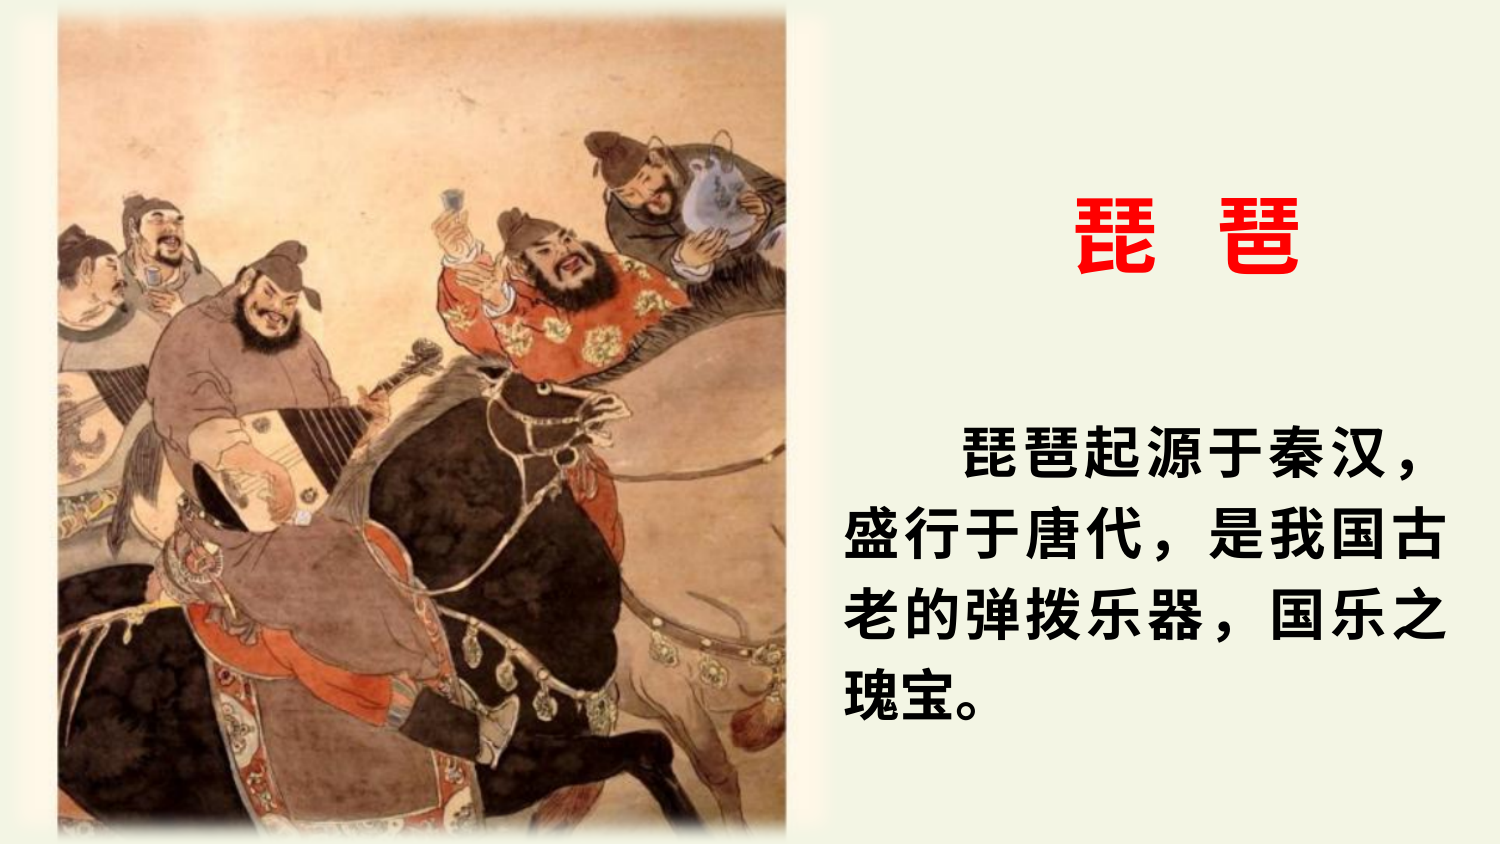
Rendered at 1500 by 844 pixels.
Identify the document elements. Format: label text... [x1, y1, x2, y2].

picture [0, 0, 1500, 844]
text_box 琵 琶 [1061, 176, 1350, 291]
text_box 琵琶起源于秦汉，盛行于唐代，是我国古老的弹拨乐器，国乐之瑰宝。 [844, 397, 1460, 733]
